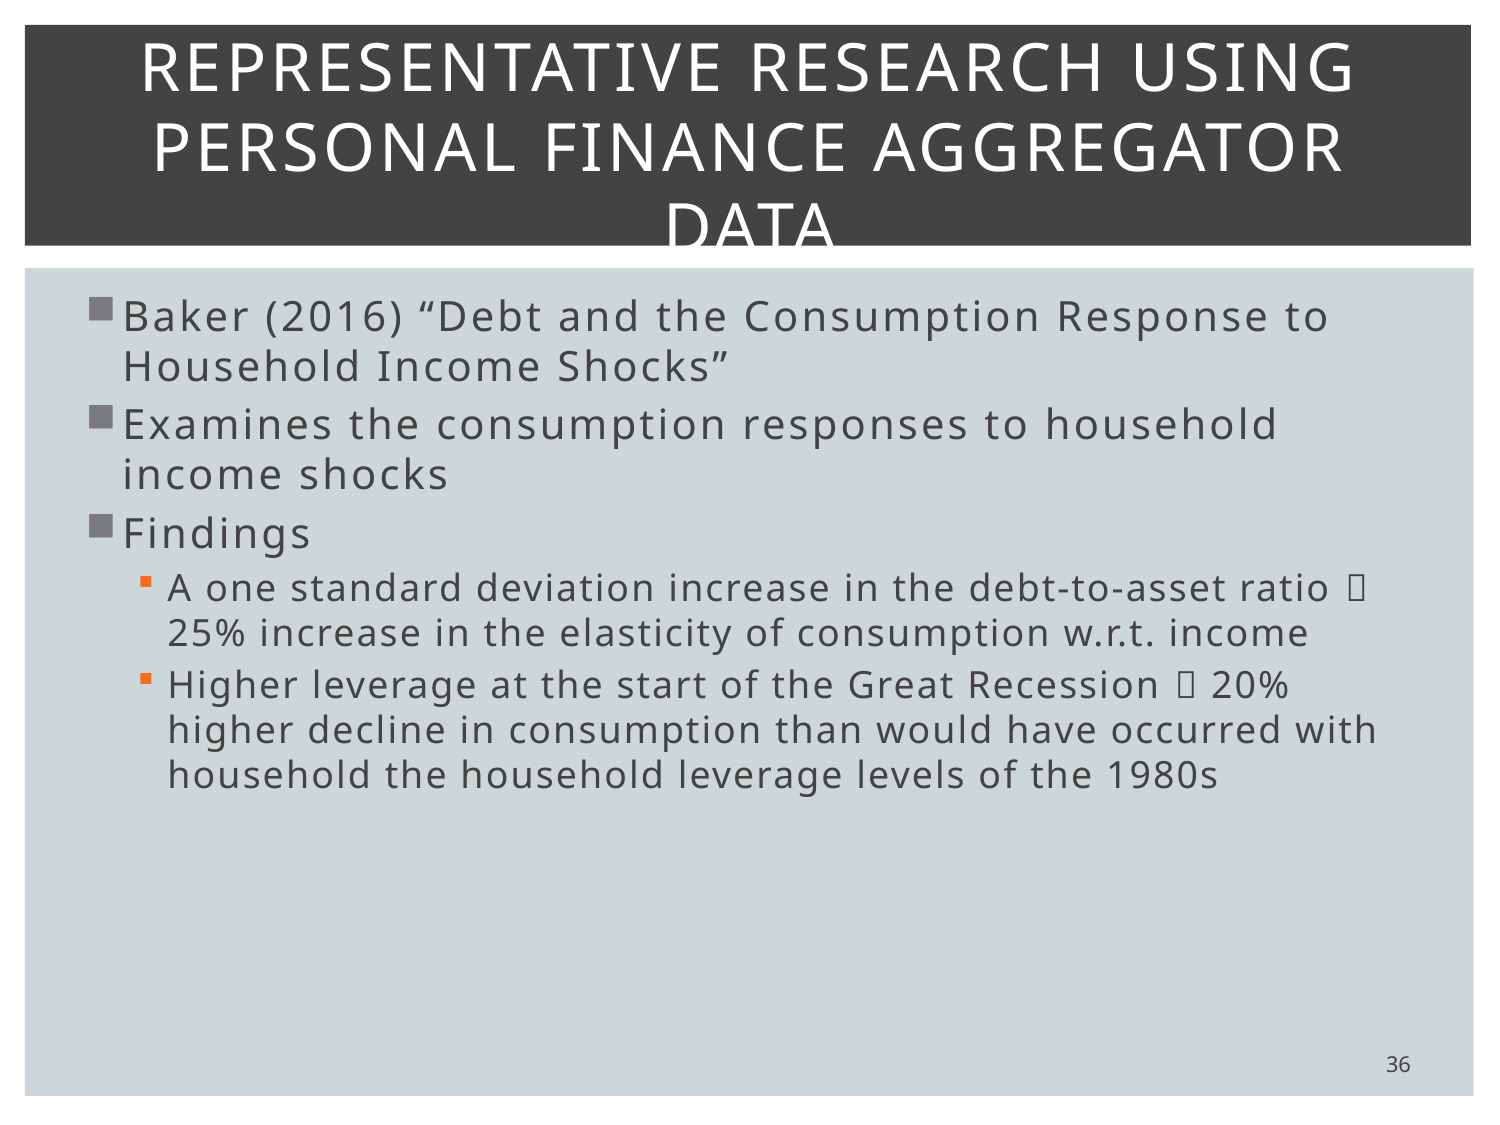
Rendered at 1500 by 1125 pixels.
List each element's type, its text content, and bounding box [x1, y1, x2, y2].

title Representative Research Using Personal Finance Aggregator Data [62, 58, 1438, 232]
list Baker (2016) “Debt and the Consumption Response to Household Income Shocks” Examines the consumption responses to household income shocks Findings A one standard deviation increase in the debt-to-asset ratio  25% increase in the elasticity of consumption w.r.t. income Higher leverage at the start of the Great Recession  20% higher decline in consumption than would have occurred with household the household leverage levels of the 1980s [62, 281, 1442, 1005]
slide_number 36 [1349, 1041, 1448, 1089]
